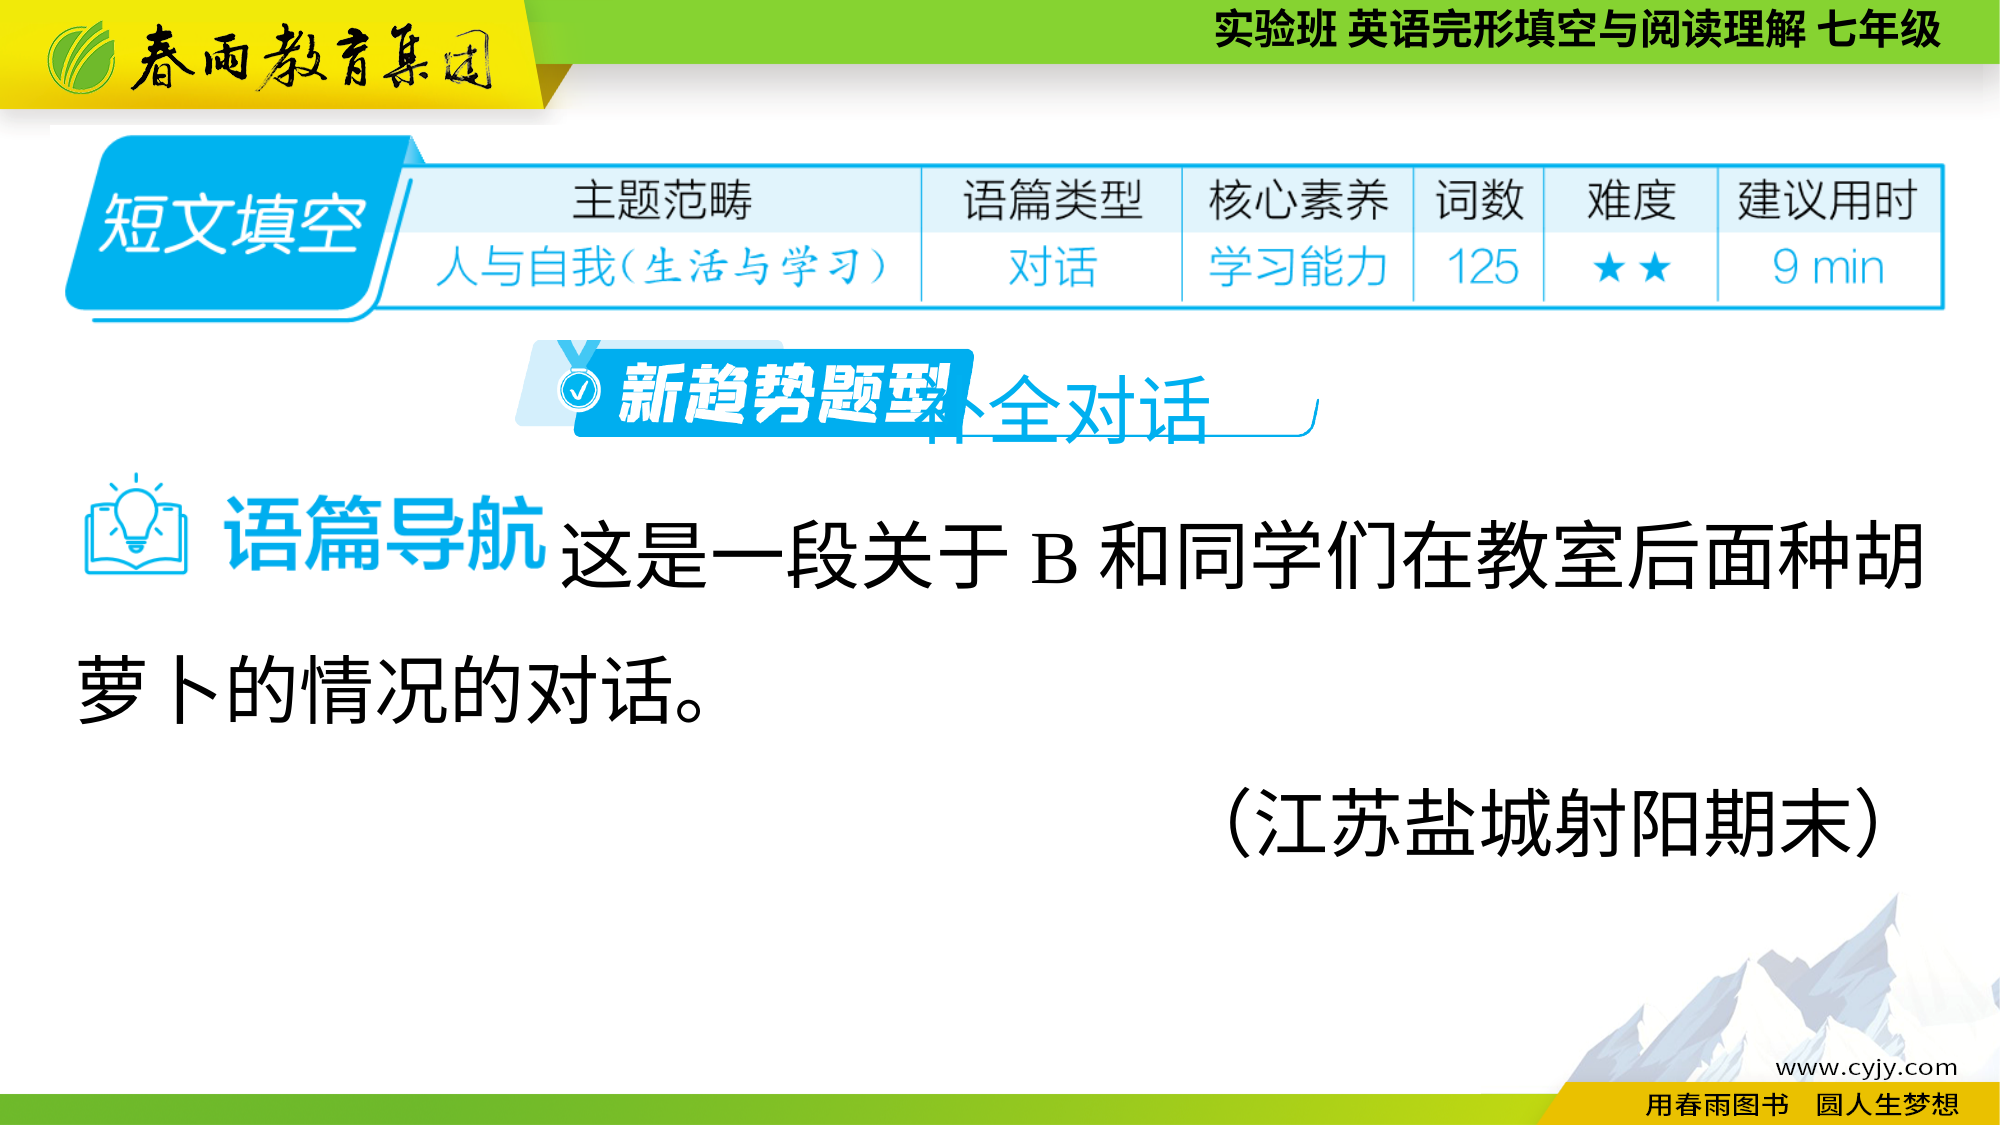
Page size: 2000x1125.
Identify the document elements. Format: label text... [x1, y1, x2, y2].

picture [0, 0, 2000, 1125]
text_box （江苏盐城射阳期末） [1035, 723, 1944, 874]
text_box 补全对话 [59, 346, 1944, 456]
text_box 这是一段关于B和同学们在教室后面种胡萝卜的情况的对话。 [59, 456, 1944, 742]
